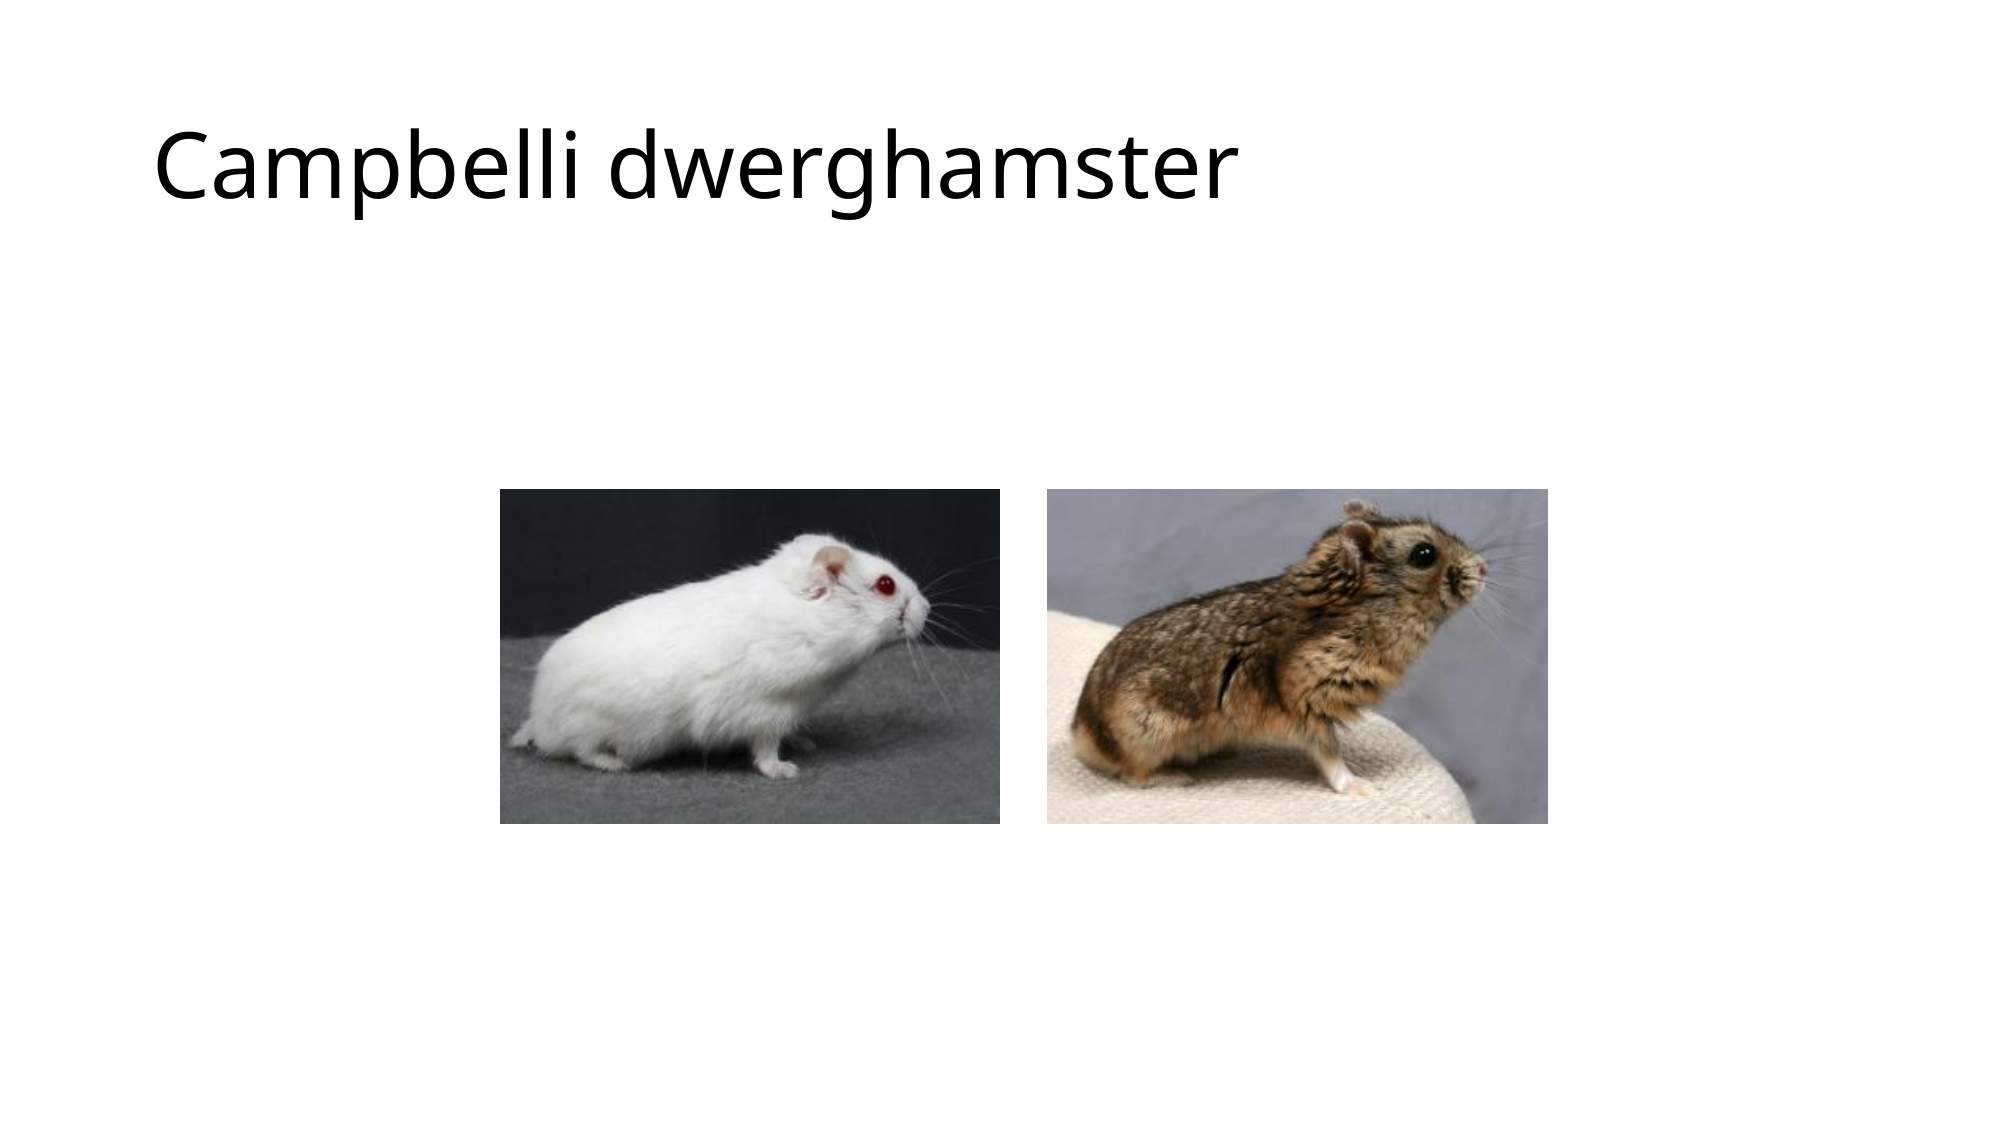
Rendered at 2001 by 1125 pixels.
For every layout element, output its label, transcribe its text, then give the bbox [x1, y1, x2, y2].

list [499, 489, 1001, 824]
title Campbelli dwerghamster [137, 59, 1863, 278]
picture [1047, 489, 1548, 824]
